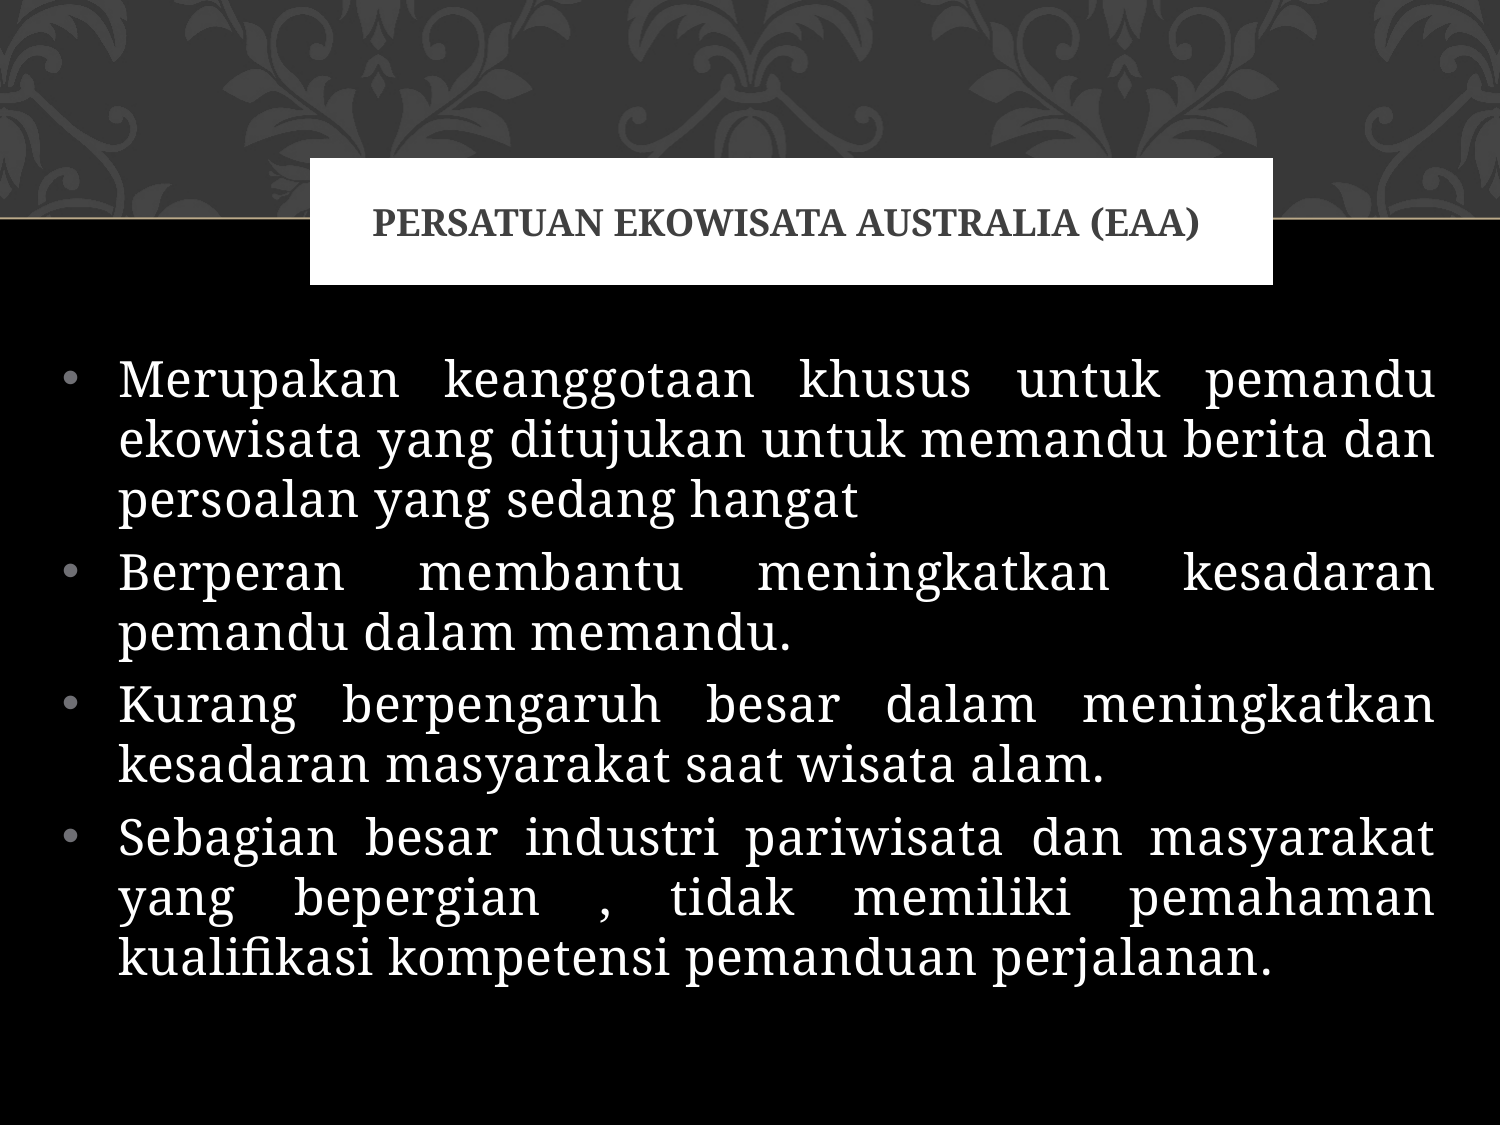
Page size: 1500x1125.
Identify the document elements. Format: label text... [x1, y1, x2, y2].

title Persatuan Ekowisata Australia (EAA) [310, 158, 1273, 285]
list Merupakan keanggotaan khusus untuk pemandu ekowisata yang ditujukan untuk memandu berita dan persoalan yang sedang hangat Berperan membantu meningkatkan kesadaran pemandu dalam memandu. Kurang berpengaruh besar dalam meningkatkan kesadaran masyarakat saat wisata alam. Sebagian besar industri pariwisata dan masyarakat yang bepergian , tidak memiliki pemahaman kualifikasi kompetensi pemanduan perjalanan. [46, 339, 1454, 1079]
